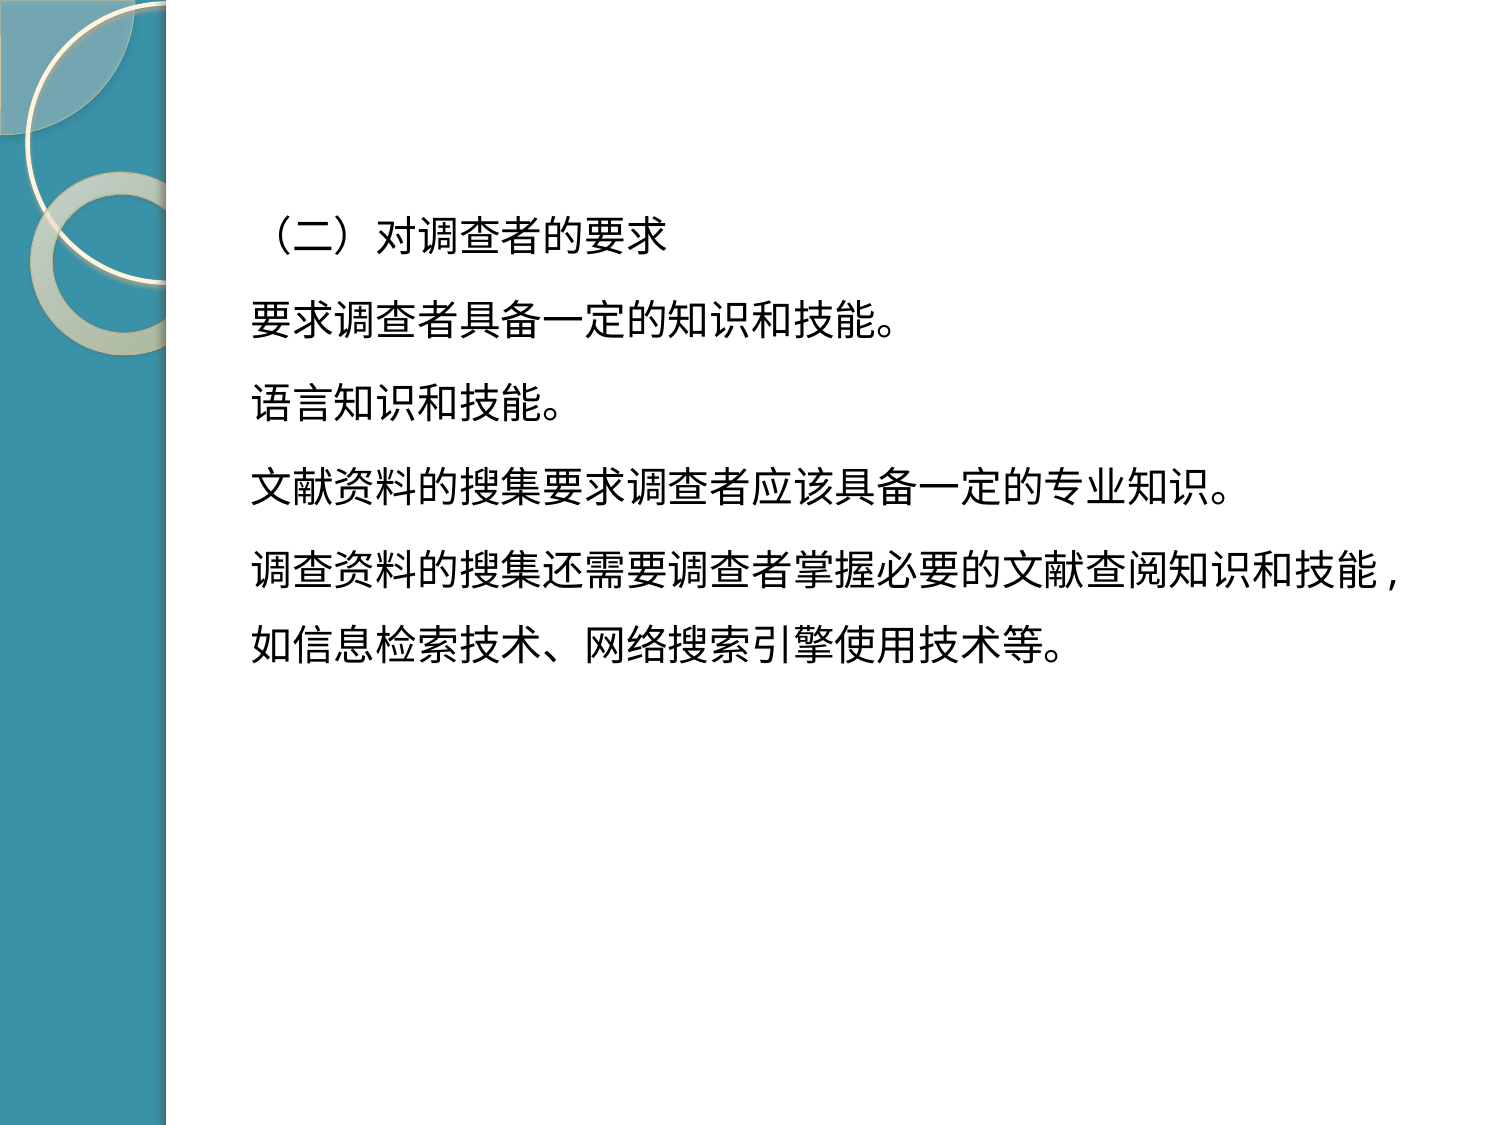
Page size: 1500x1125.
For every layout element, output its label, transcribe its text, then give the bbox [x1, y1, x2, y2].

list （二）对调查者的要求 要求调查者具备一定的知识和技能。 语言知识和技能。 文献资料的搜集要求调查者应该具备一定的专业知识。 调查资料的搜集还需要调查者掌握必要的文献查阅知识和技能,如信息检索技术、网络搜索引擎使用技术等。 [235, 177, 1466, 1102]
